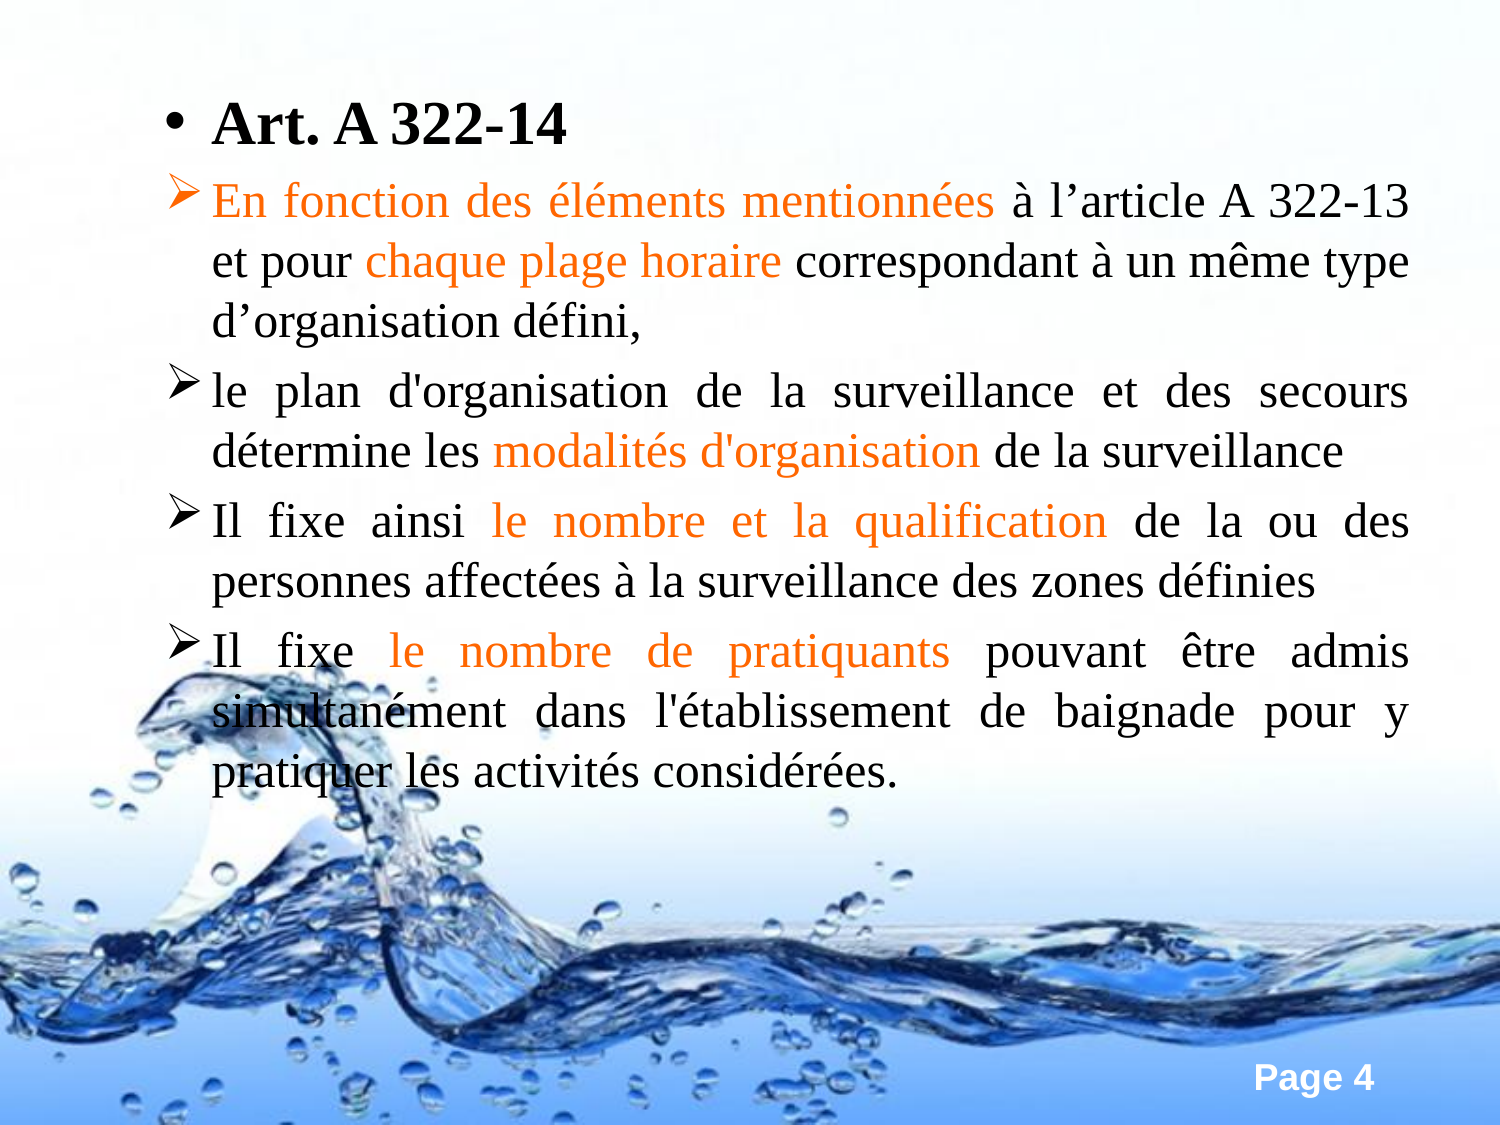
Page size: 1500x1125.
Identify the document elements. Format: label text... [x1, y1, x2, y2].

picture [0, 0, 1500, 1125]
list Art. A 322-14 En fonction des éléments mentionnées à l’article A 322-13 et pour chaque plage horaire correspondant à un même type d’organisation défini, le plan d'organisation de la surveillance et des secours détermine les modalités d'organisation de la surveillance Il fixe ainsi le nombre et la qualification de la ou des personnes affectées à la surveillance des zones définies Il fixe le nombre de pratiquants pouvant être admis simultanément dans l'établissement de baignade pour y pratiquer les activités considérées. [75, 75, 1425, 1079]
